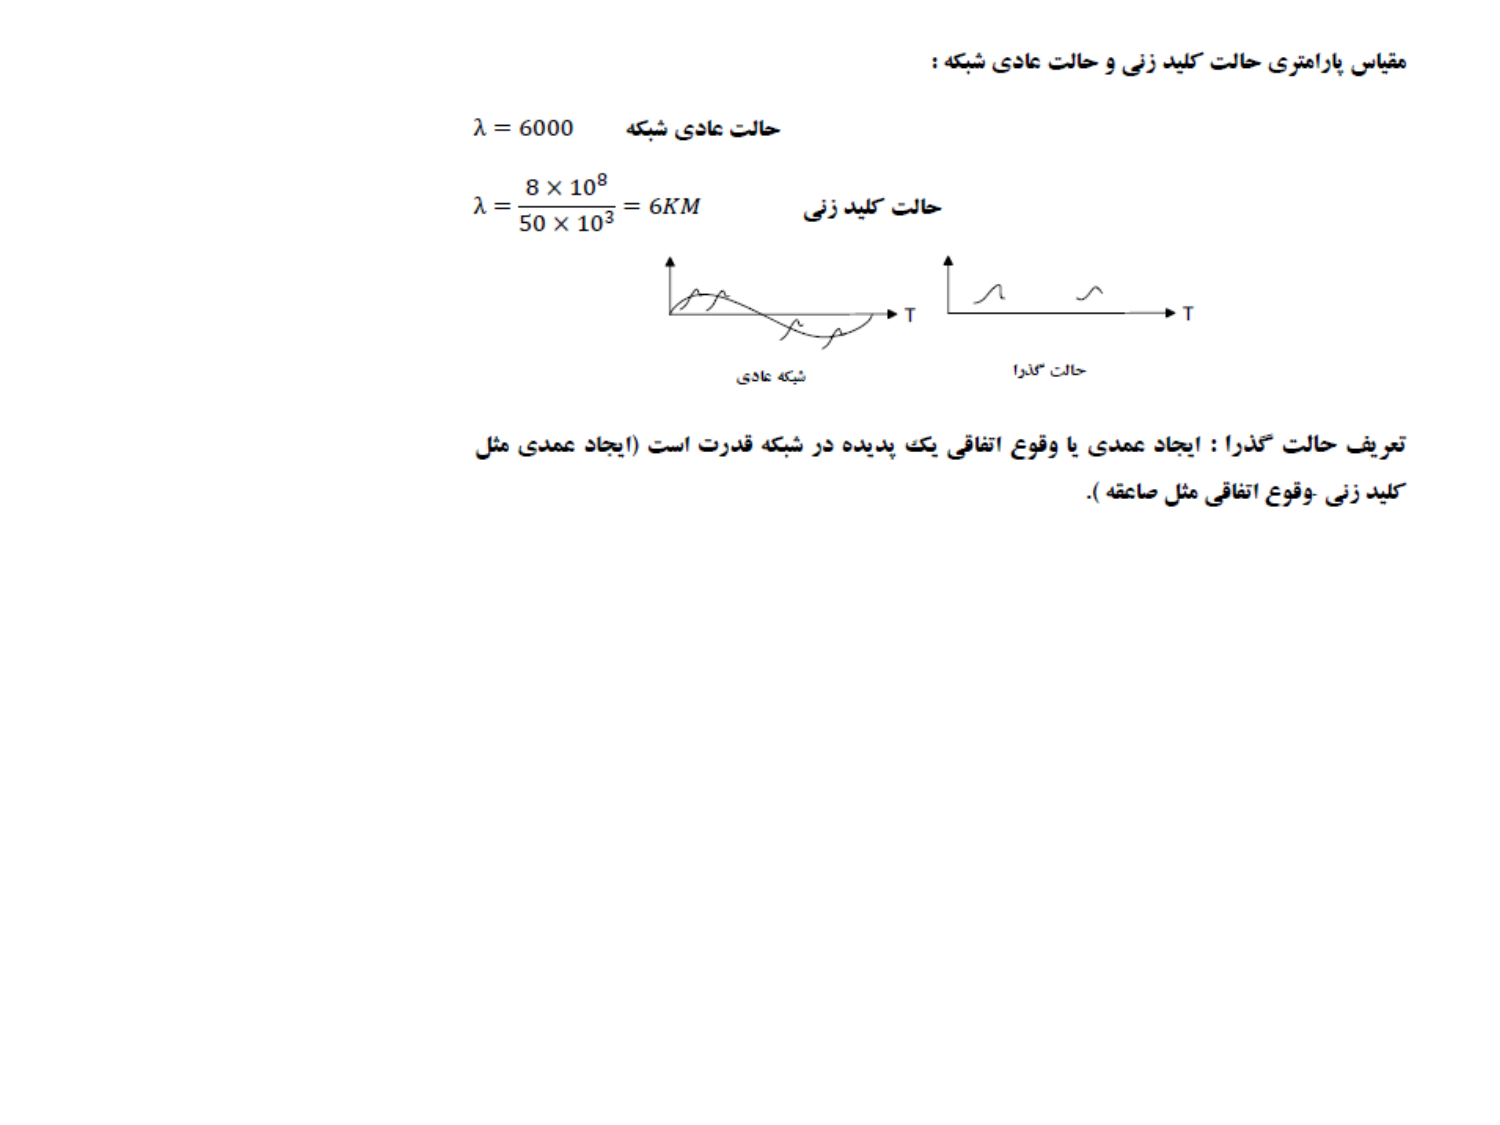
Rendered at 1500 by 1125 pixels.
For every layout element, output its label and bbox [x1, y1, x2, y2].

picture [454, 31, 1410, 534]
